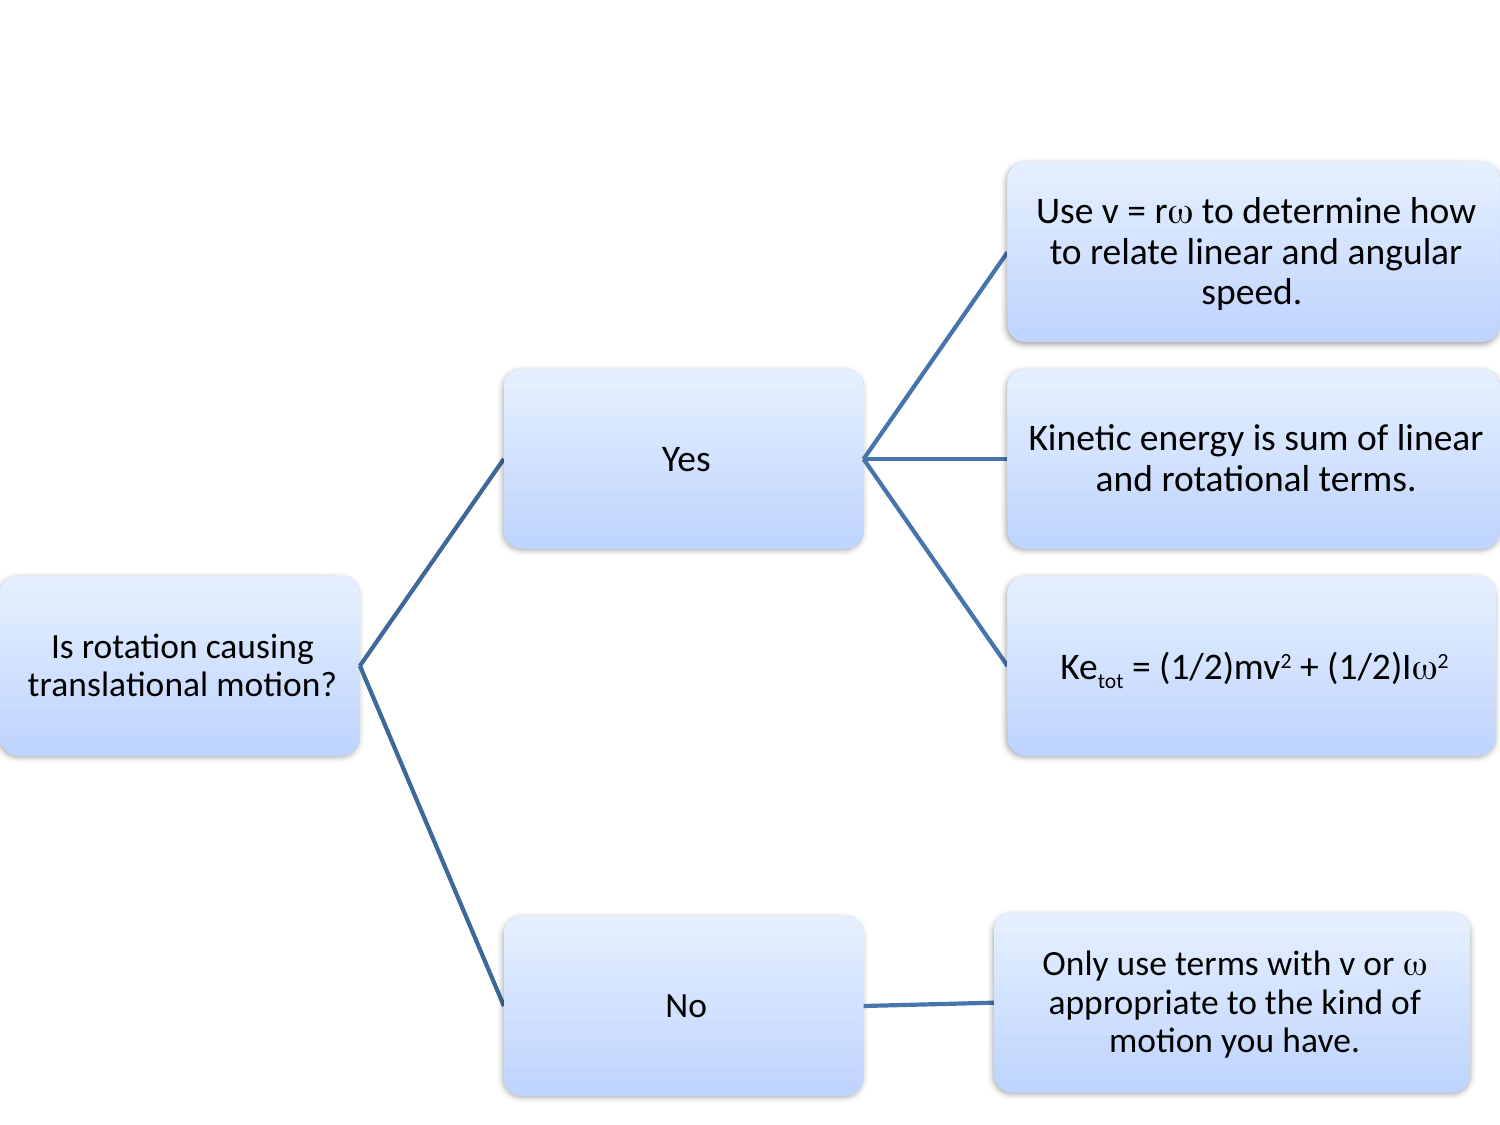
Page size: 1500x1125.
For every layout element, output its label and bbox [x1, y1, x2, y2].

text_box [0, 0, 1500, 1125]
